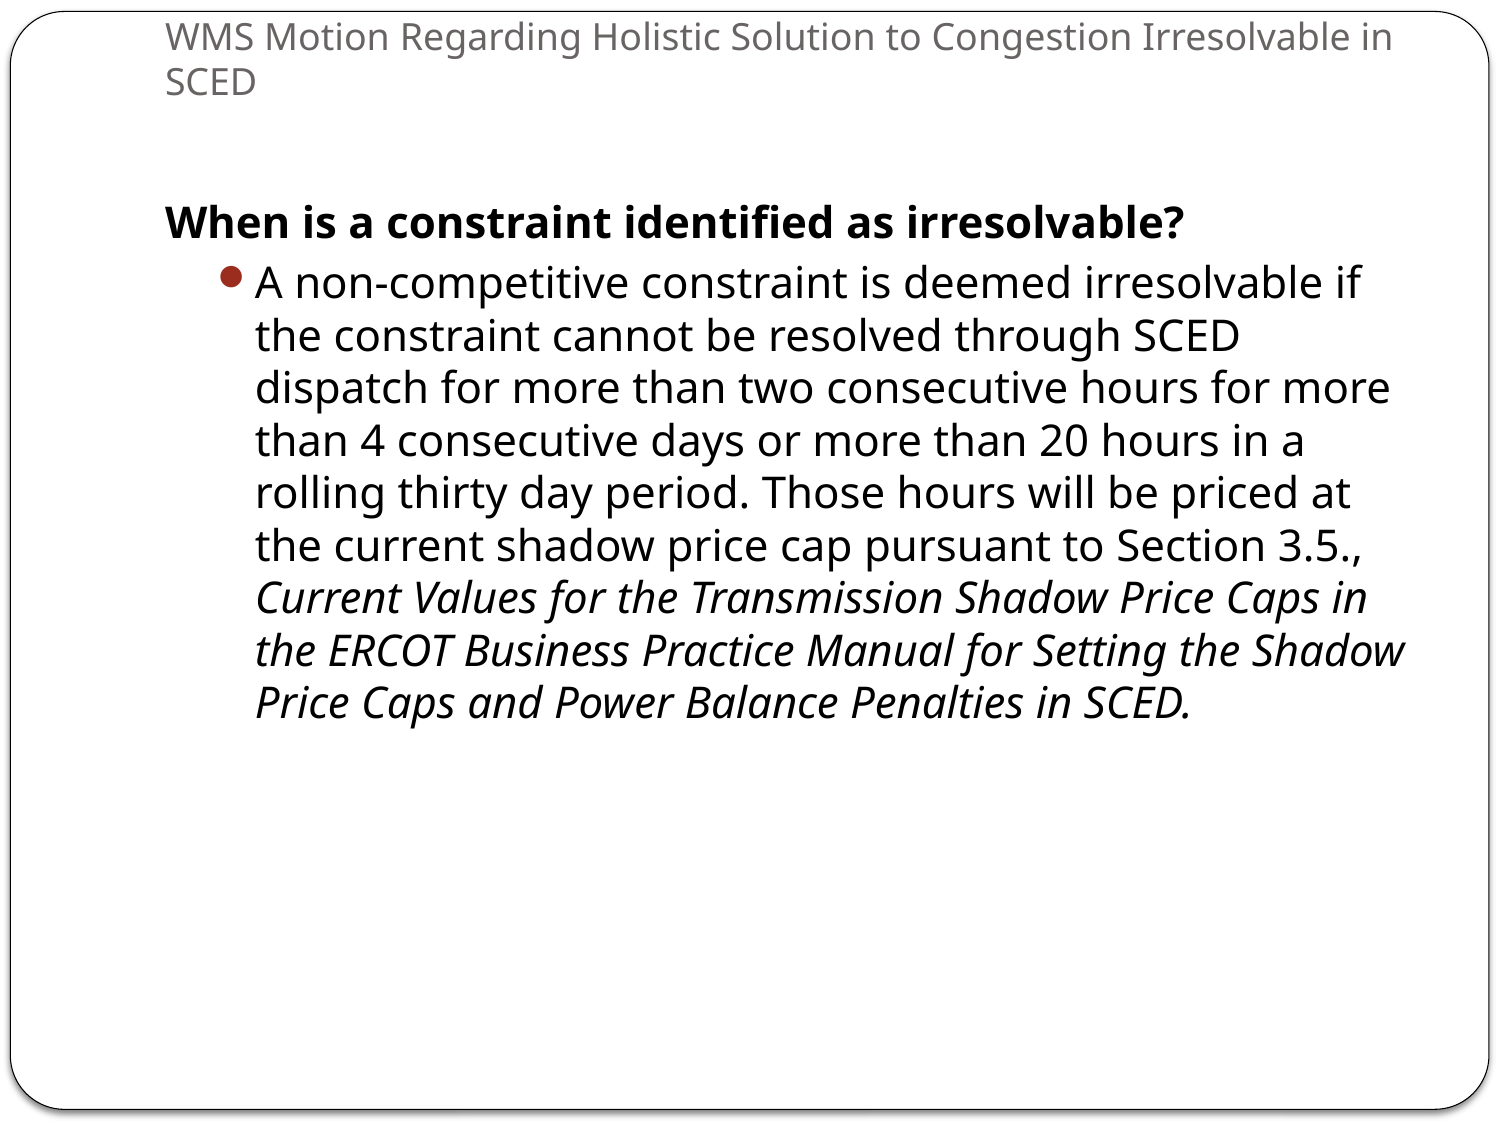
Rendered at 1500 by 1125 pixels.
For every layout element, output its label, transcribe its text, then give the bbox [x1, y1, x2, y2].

title WMS Motion Regarding Holistic Solution to Congestion Irresolvable in SCED [149, 44, 1426, 163]
list When is a constraint identified as irresolvable? A non-competitive constraint is deemed irresolvable if the constraint cannot be resolved through SCED dispatch for more than two consecutive hours for more than 4 consecutive days or more than 20 hours in a rolling thirty day period. Those hours will be priced at the current shadow price cap pursuant to Section 3.5., Current Values for the Transmission Shadow Price Caps in the ERCOT Business Practice Manual for Setting the Shadow Price Caps and Power Balance Penalties in SCED. [149, 187, 1426, 988]
